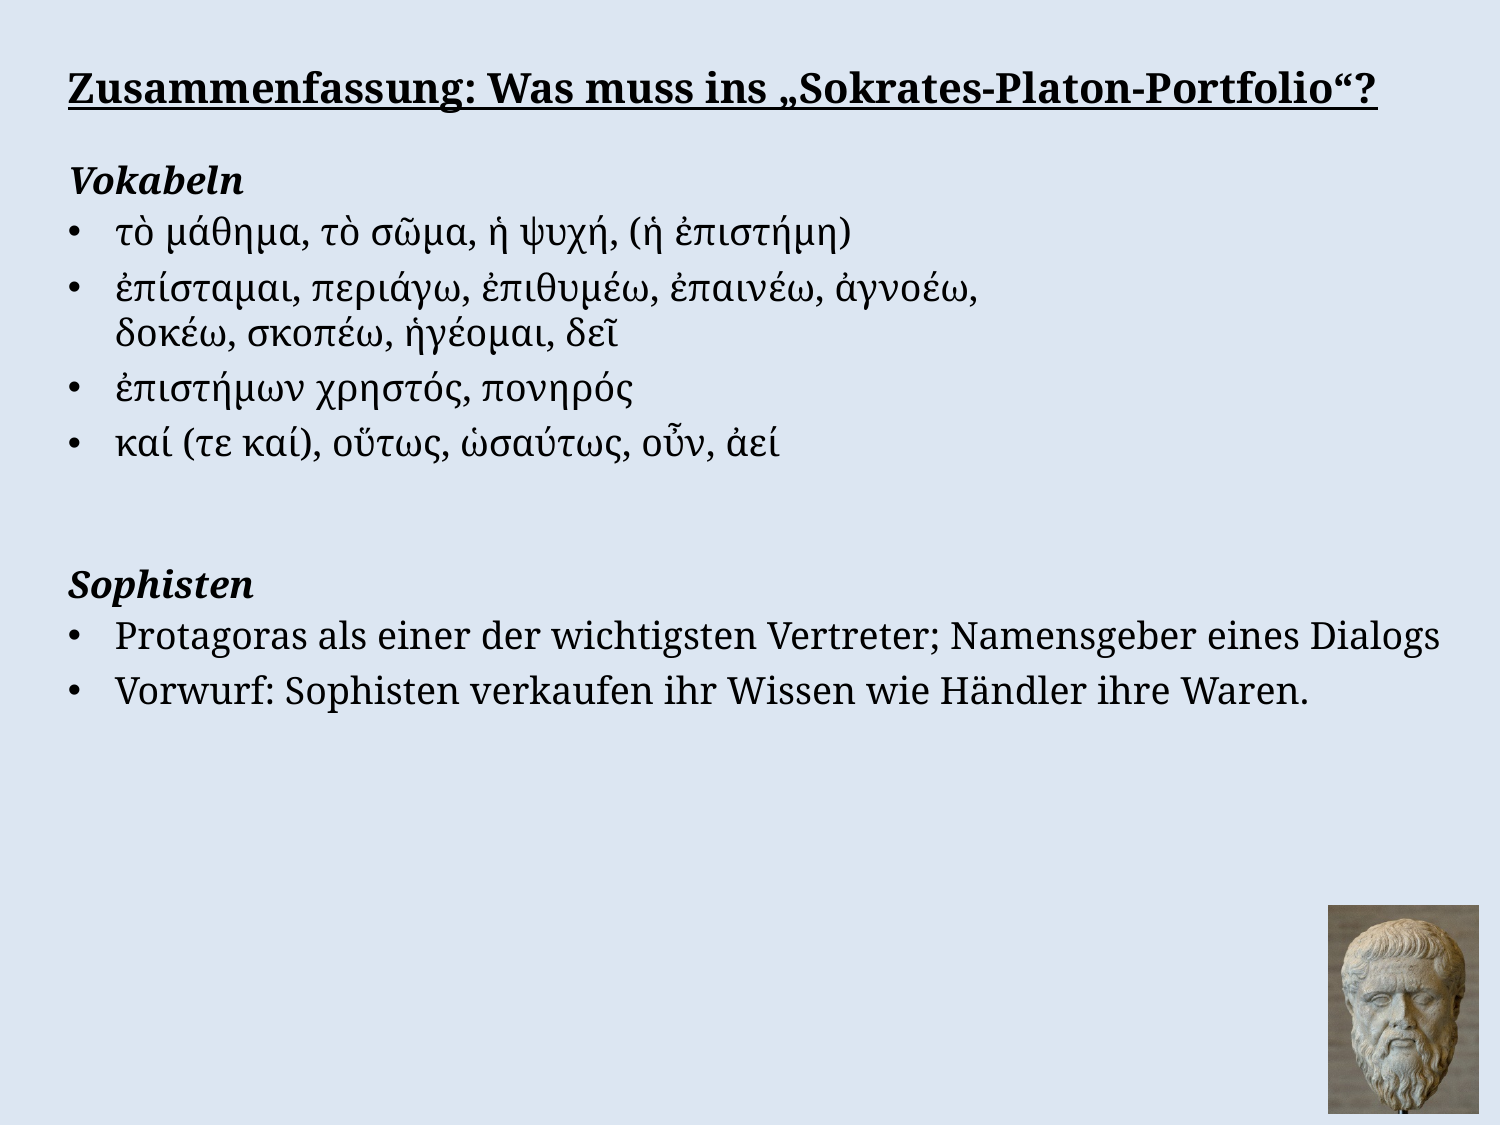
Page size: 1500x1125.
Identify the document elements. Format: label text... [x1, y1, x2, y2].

picture [1328, 904, 1479, 1114]
text_box Zusammenfassung: Was muss ins „Sokrates-Platon-Portfolio“? Vokabeln τὸ μάθημα, τὸ σῶμα, ἡ ψυχή, (ἡ ἐπιστήμη) ἐπίσταμαι, περιάγω, ἐπιθυμέω, ἐπαινέω, ἀγνοέω, δοκέω, σκοπέω, ἡγέομαι, δεῖ ἐπιστήμων χρηστός, πονηρός καί (τε καί), οὕτως, ὡσαύτως, οὖν, ἀεί Sophisten Protagoras als einer der wichtigsten Vertreter; Namensgeber eines Dialogs Vorwurf: Sophisten verkaufen ihr Wissen wie Händler ihre Waren. [53, 54, 1459, 720]
